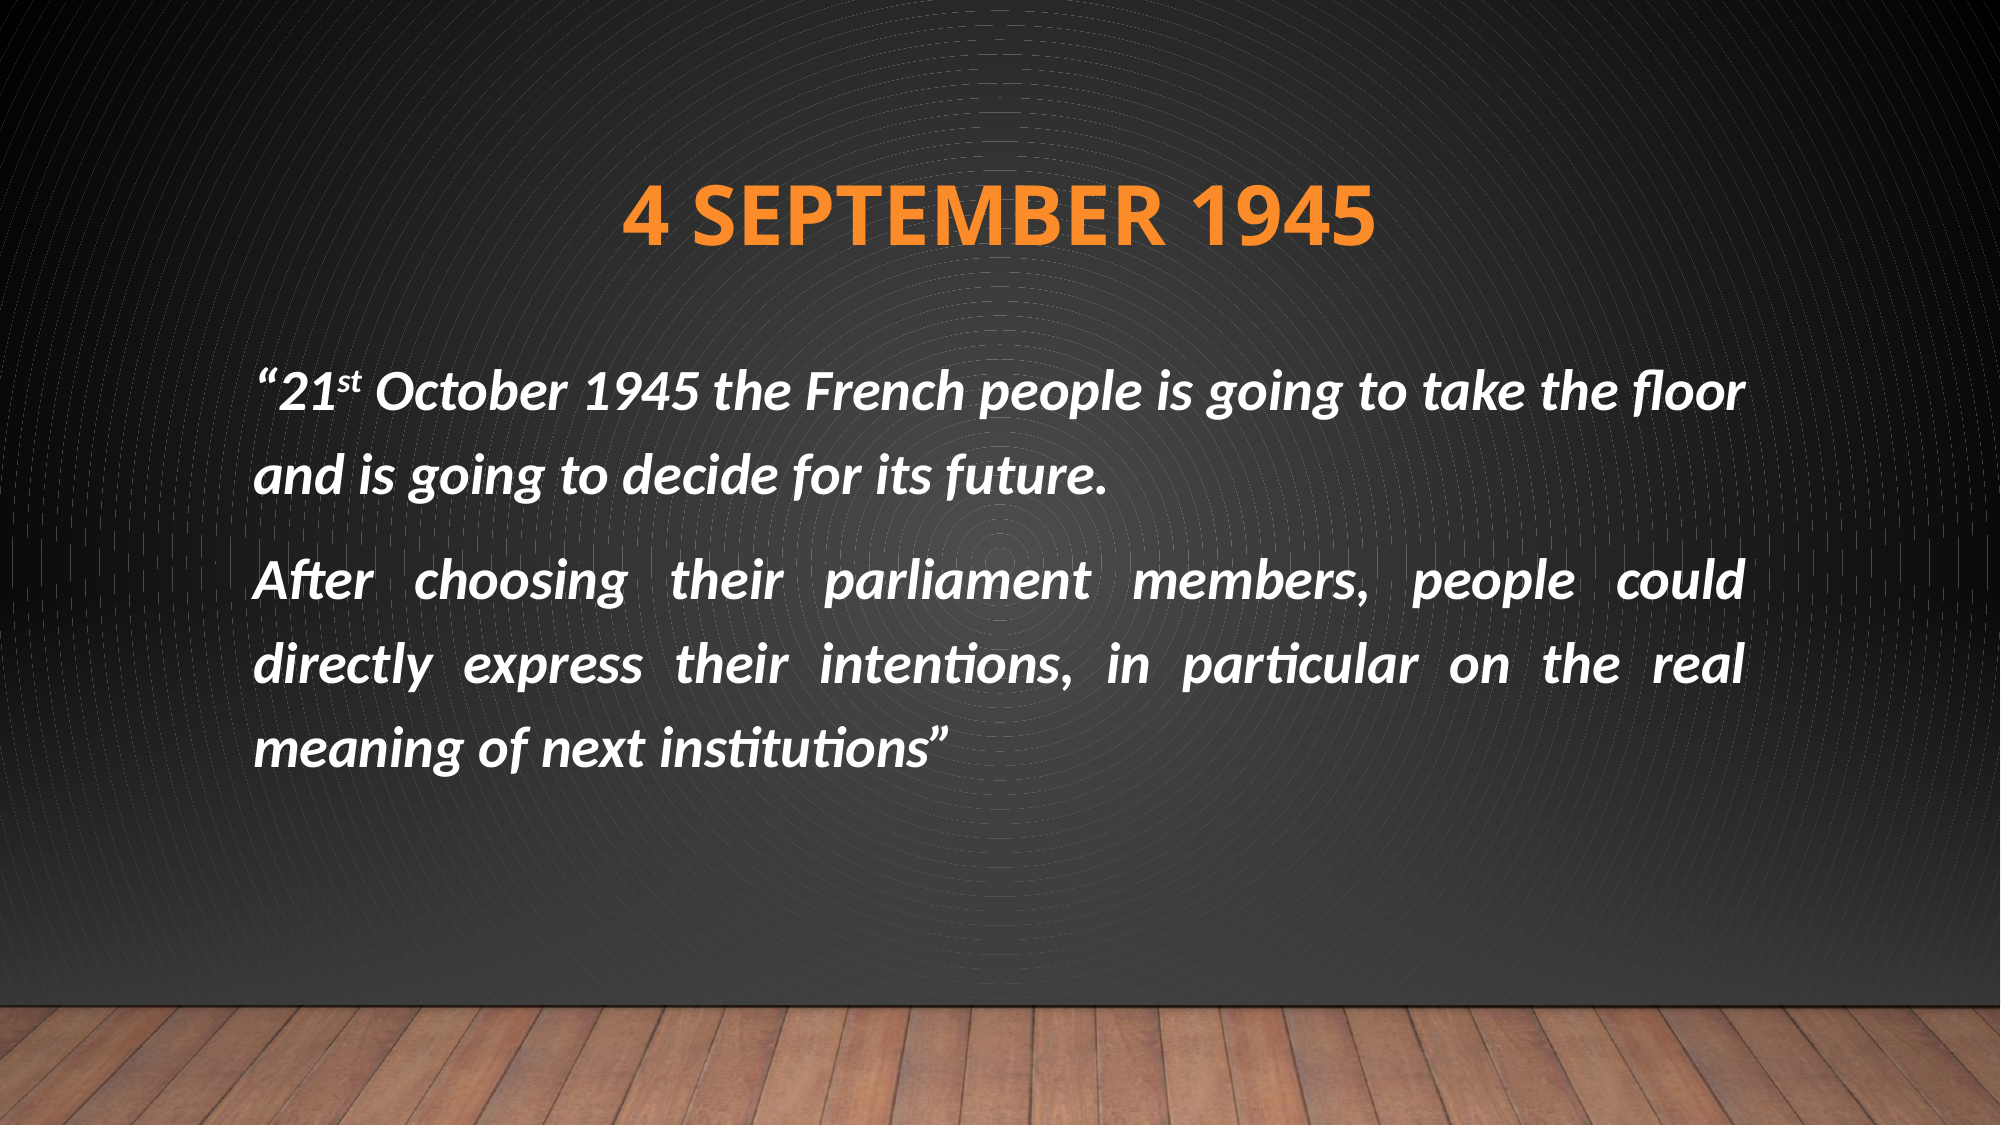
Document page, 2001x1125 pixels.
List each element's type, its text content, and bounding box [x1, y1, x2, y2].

list “21st October 1945 the French people is going to take the floor and is going to decide for its future. After choosing their parliament members, people could directly express their intentions, in particular on the real meaning of next institutions” [238, 330, 1763, 897]
title 4 SEPTEMBER 1945 [238, 131, 1763, 305]
picture [0, 1005, 2000, 1125]
